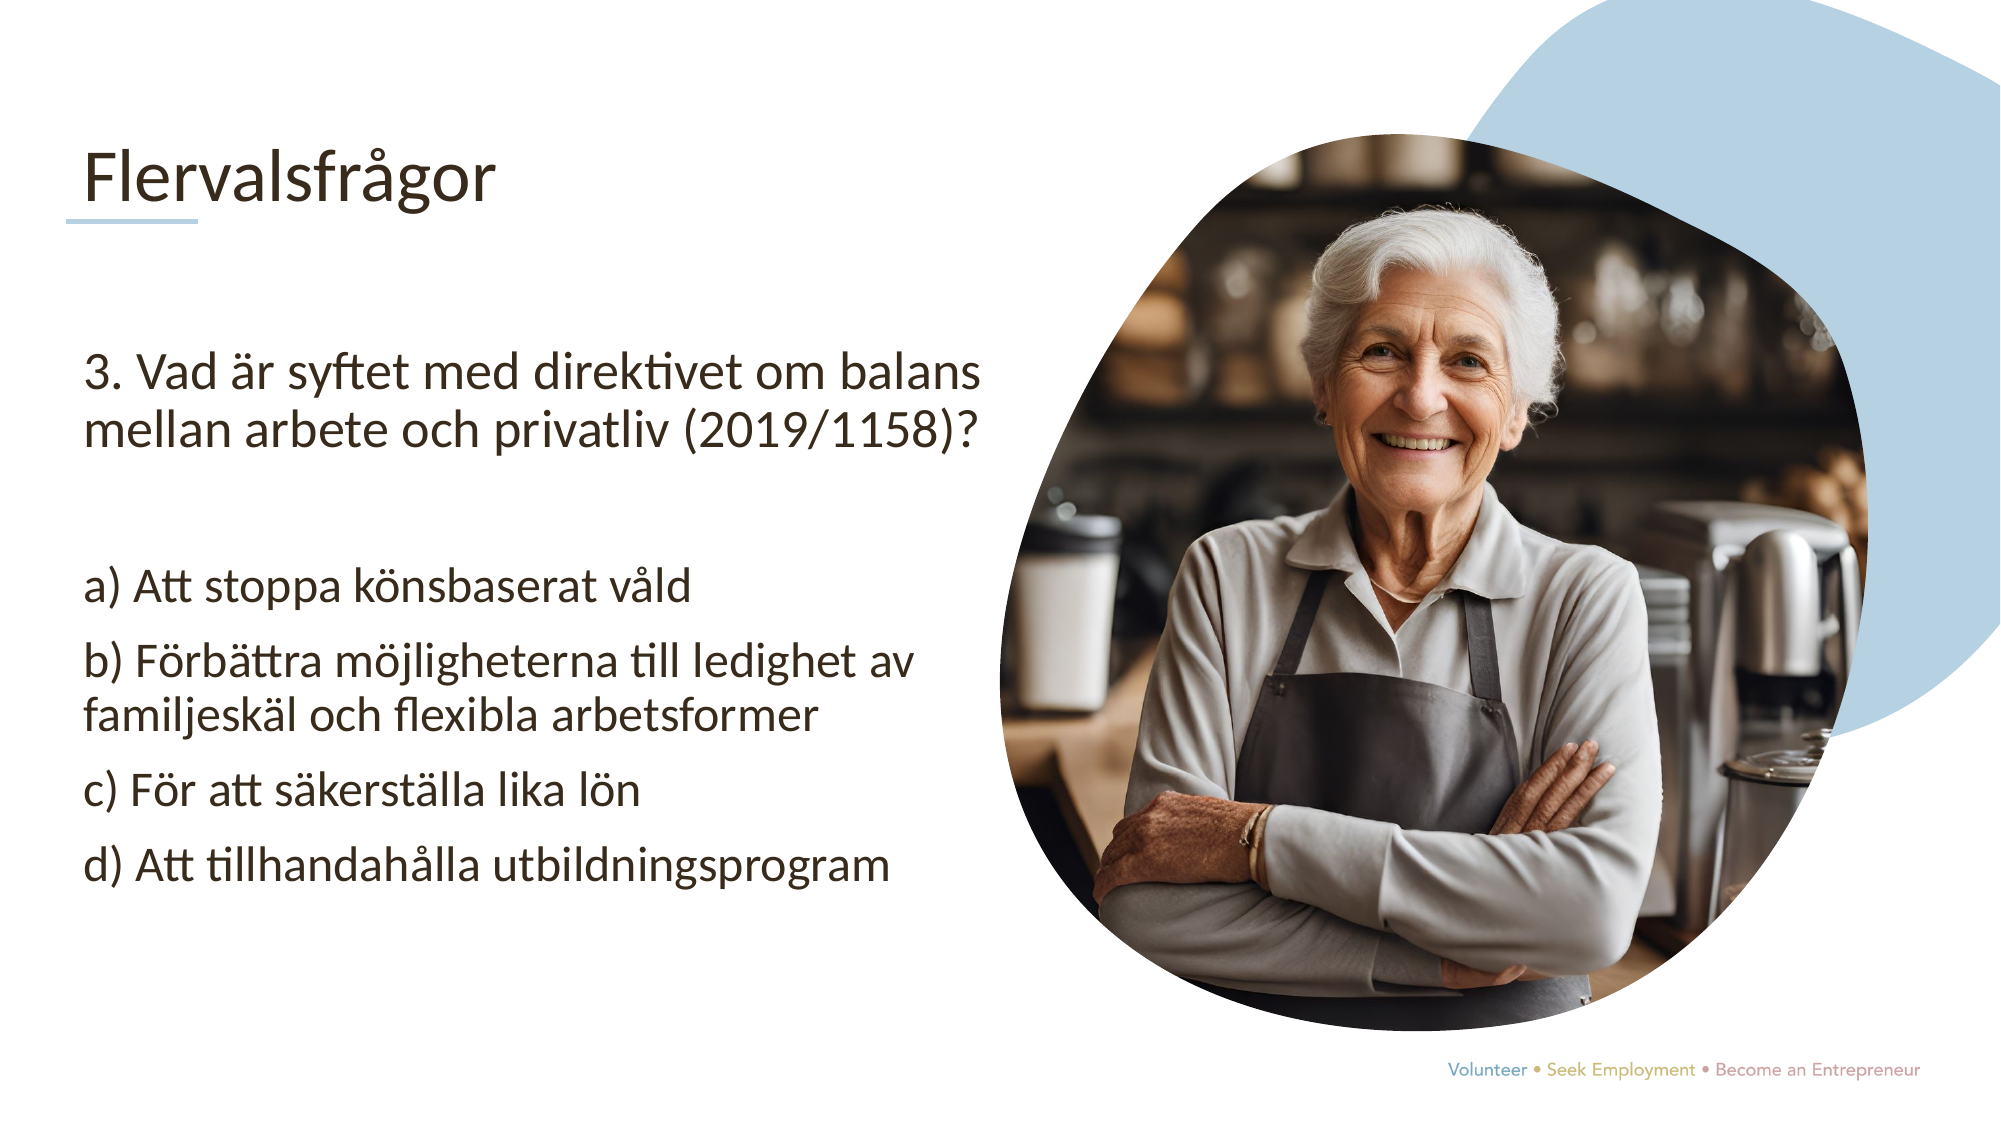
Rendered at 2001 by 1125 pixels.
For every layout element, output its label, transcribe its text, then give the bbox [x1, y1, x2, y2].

picture [1418, 1046, 1971, 1103]
text_box Flervalsfrågor [68, 129, 903, 356]
picture [999, 134, 1869, 1032]
text_box 3. Vad är syftet med direktivet om balans mellan arbete och privatliv (2019/1158)? a) Att stoppa könsbaserat våld b) Förbättra möjligheterna till ledighet av familjeskäl och flexibla arbetsformer c) För att säkerställa lika lön d) Att tillhandahålla utbildningsprogram [68, 335, 1035, 1125]
